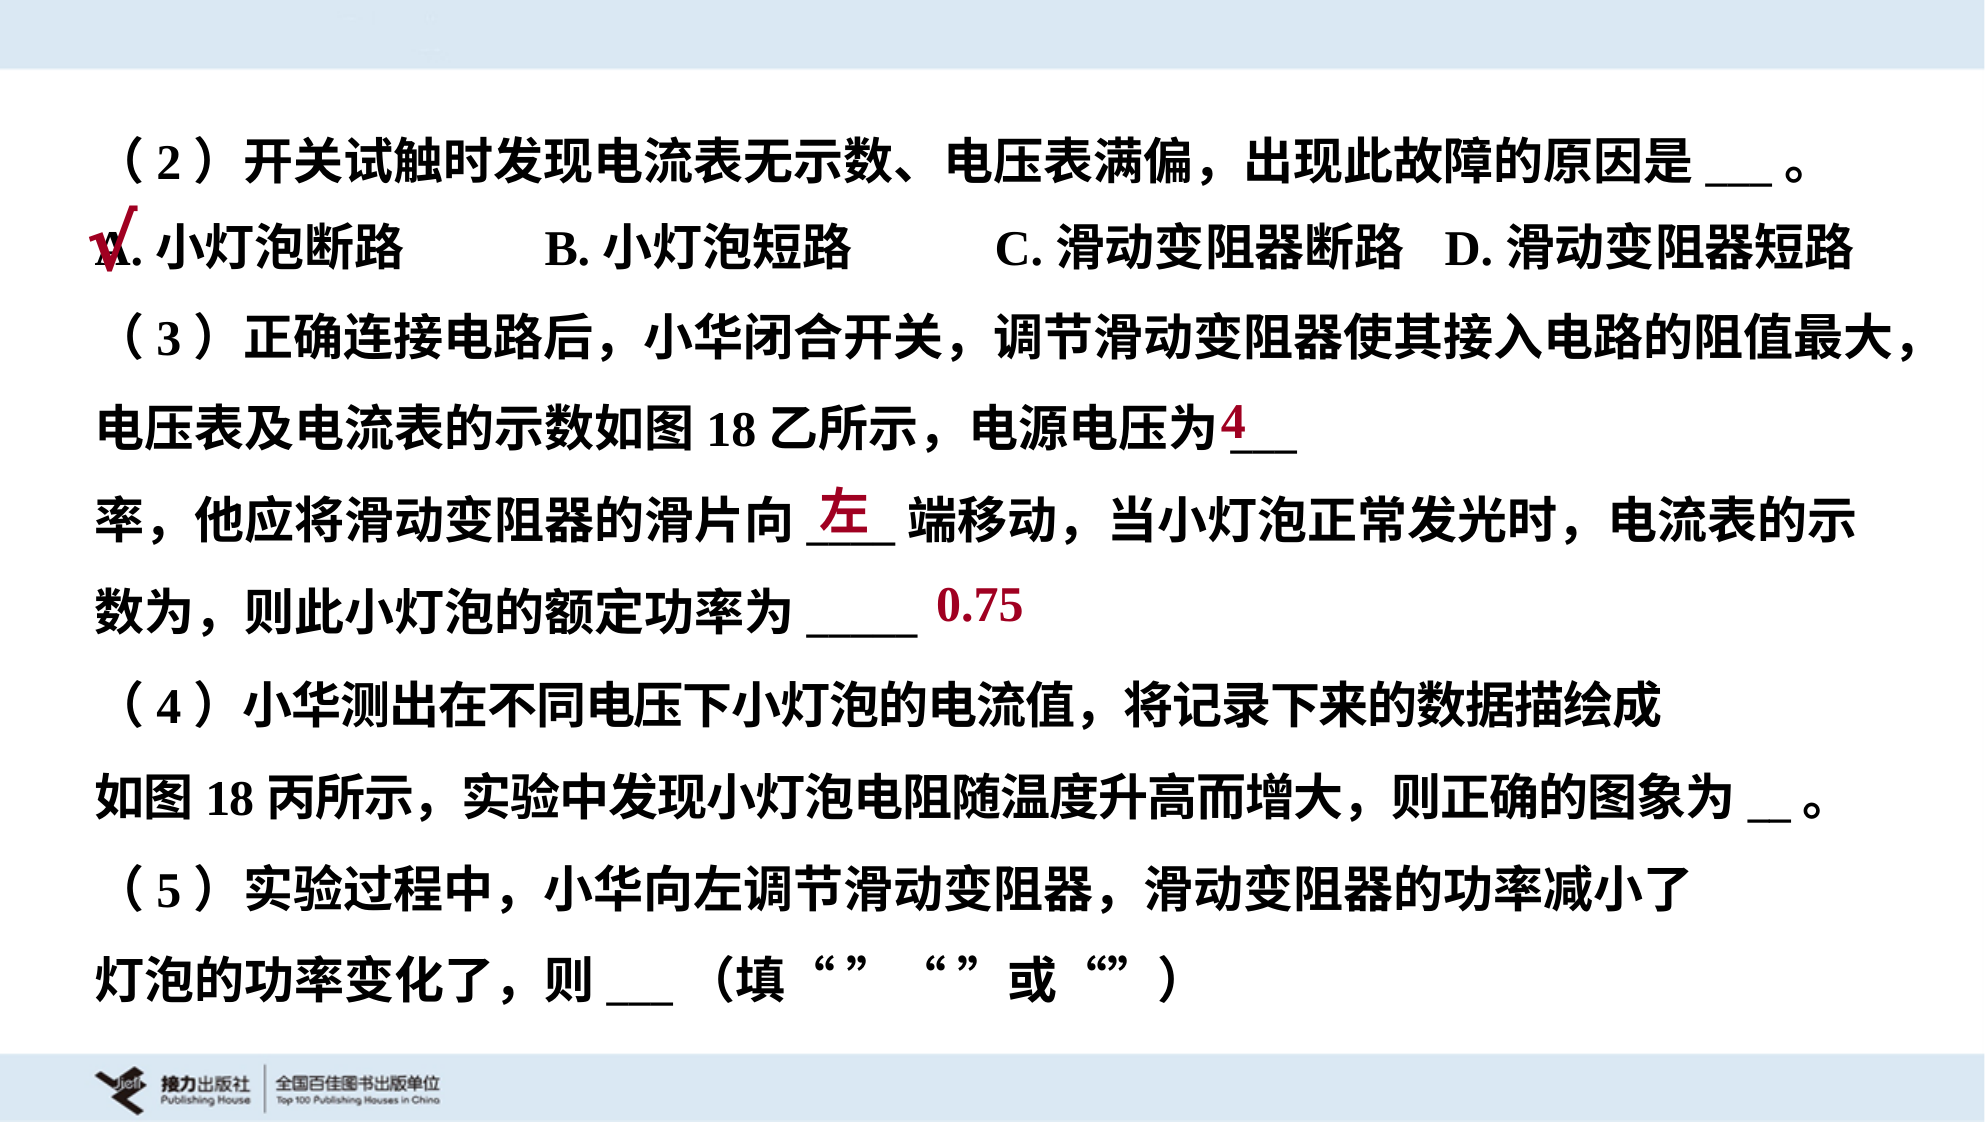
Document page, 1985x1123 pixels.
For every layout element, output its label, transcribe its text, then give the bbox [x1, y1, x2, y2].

text_box 4 [1202, 360, 1264, 449]
text_box √ [86, 193, 139, 286]
text_box 0.75 [917, 543, 1042, 632]
text_box 左 [800, 452, 888, 540]
text_box （2）开关试触时发现电流表无示数、电压表满偏，出现此故障的原因是___。 [94, 101, 1892, 187]
picture [0, 0, 1985, 1122]
text_box A.小灯泡断路 B.小灯泡短路 C.滑动变阻器断路 D.滑动变阻器短路 [94, 187, 1892, 276]
